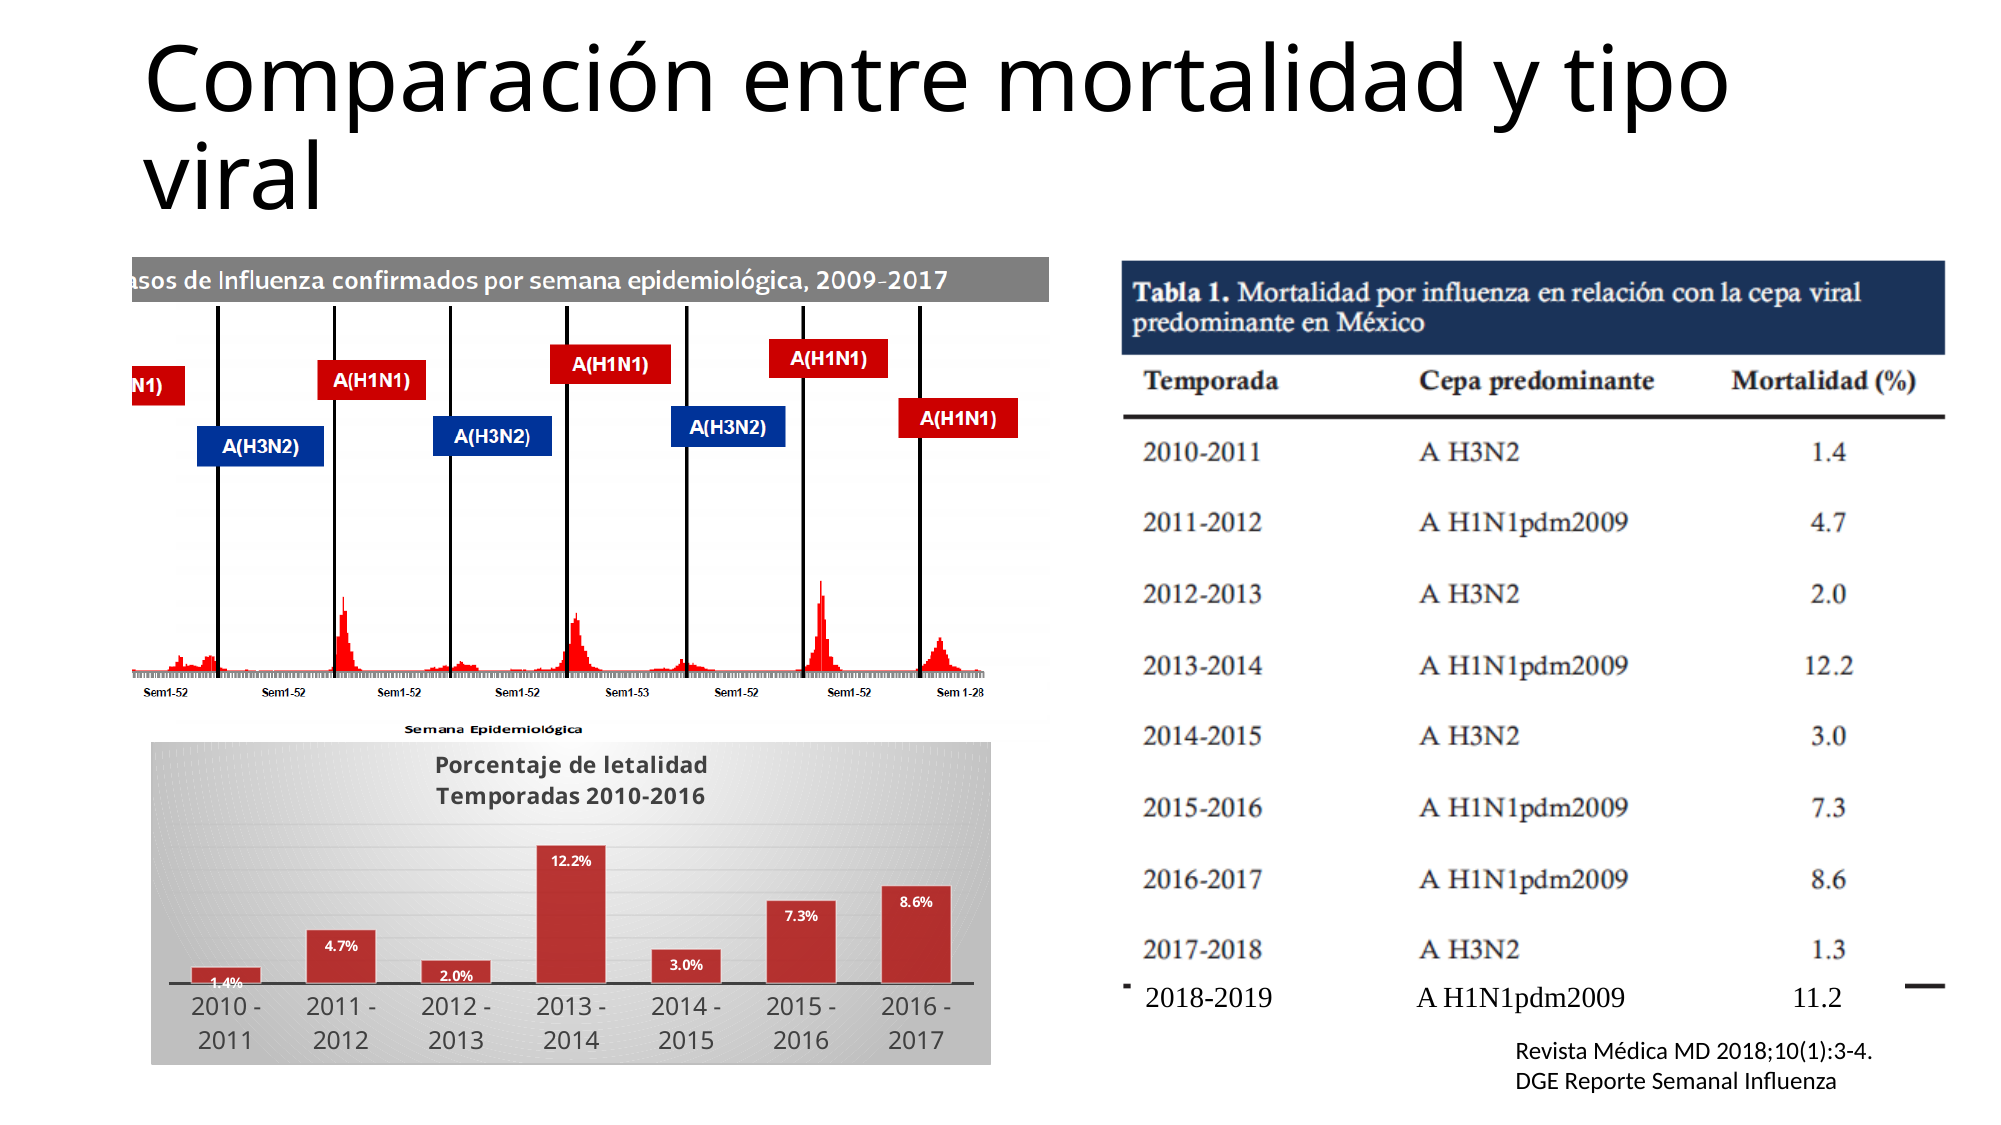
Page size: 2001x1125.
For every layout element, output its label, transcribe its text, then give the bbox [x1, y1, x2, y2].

picture [1116, 252, 1957, 997]
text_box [132, 252, 1060, 1065]
text_box Revista Médica MD 2018;10(1):3-4. DGE Reporte Semanal Influenza [1500, 1027, 1889, 1102]
title Comparación entre mortalidad y tipo viral [128, 22, 1854, 240]
text_box 2018-2019 A H1N1pdm2009 11.2 [1130, 997, 1905, 1022]
